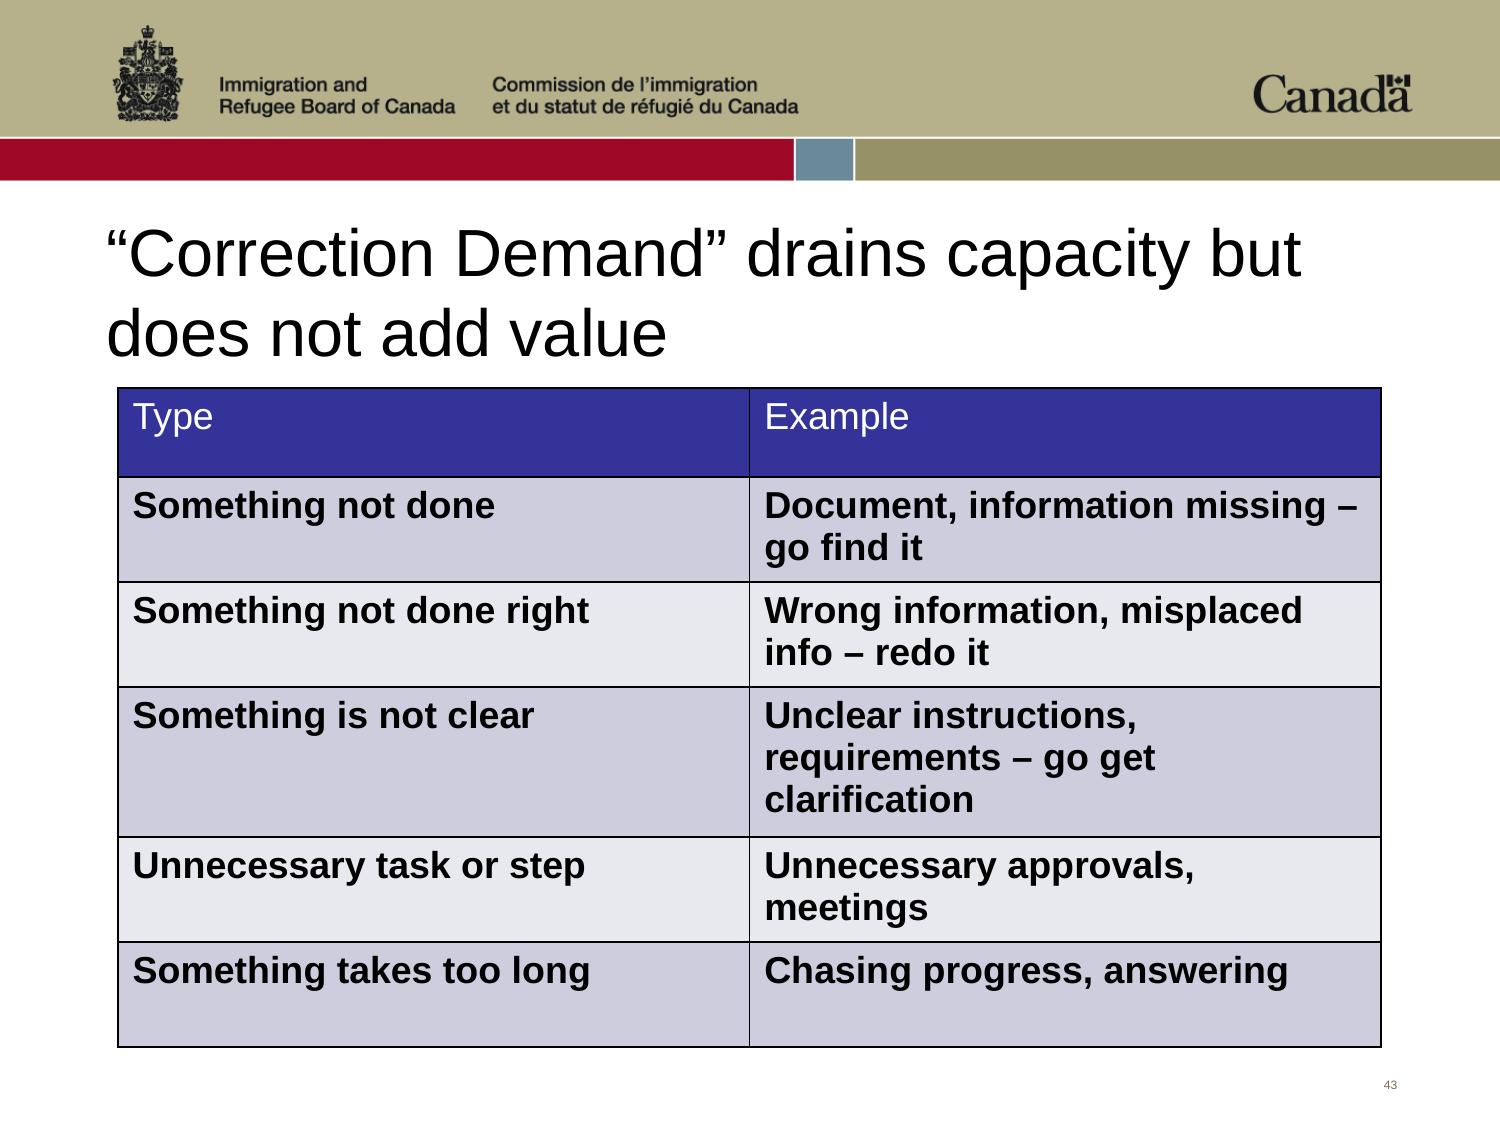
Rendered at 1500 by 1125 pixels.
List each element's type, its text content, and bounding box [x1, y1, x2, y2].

table_cell Unclear instructions, requirements – go get clarification [750, 688, 1380, 836]
table_cell Wrong information, misplaced info – redo it [750, 583, 1380, 686]
table_cell Something not done right [119, 583, 749, 686]
table_cell Something is not clear [119, 688, 749, 836]
picture [0, 0, 1500, 1125]
table_header Type [119, 389, 749, 476]
table_cell Something takes too long [119, 943, 749, 1046]
text_box “Correction Demand” drains capacity but does not add value [91, 196, 1475, 384]
table_cell Something not done [119, 478, 749, 581]
table_cell Unnecessary task or step [119, 838, 749, 941]
slide_number 43 [1100, 1025, 1413, 1100]
table_header Example [750, 389, 1380, 476]
table_cell Document, information missing – go find it [750, 478, 1380, 581]
table_cell Unnecessary approvals, meetings [750, 838, 1380, 941]
table_cell Chasing progress, answering [750, 943, 1380, 1046]
